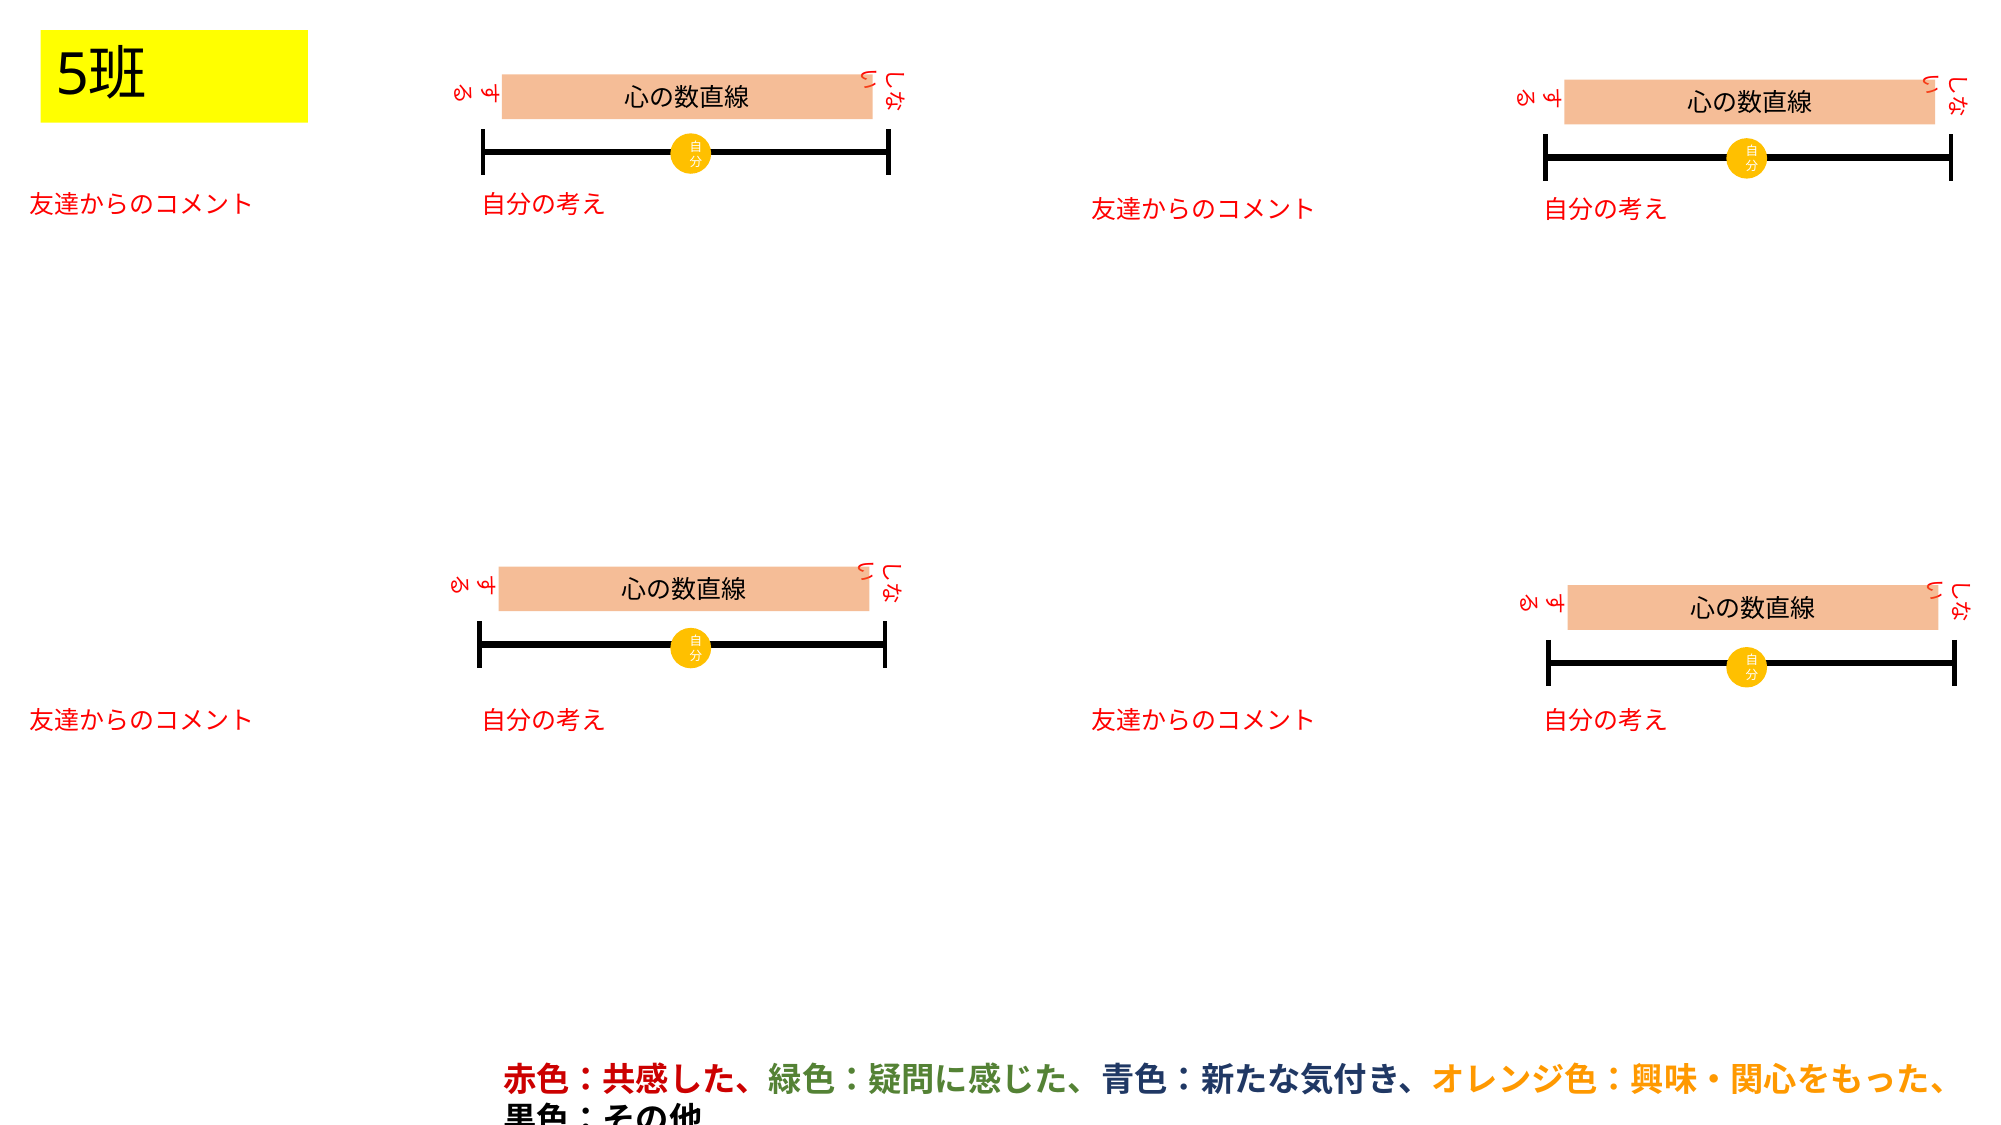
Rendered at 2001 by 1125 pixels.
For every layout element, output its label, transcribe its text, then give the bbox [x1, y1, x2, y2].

text_box 自分 [670, 627, 712, 669]
text_box 自分 [1726, 138, 1768, 179]
text_box 自分 [1726, 647, 1768, 688]
list 5班 [40, 30, 308, 123]
text_box 自分 [670, 133, 712, 174]
